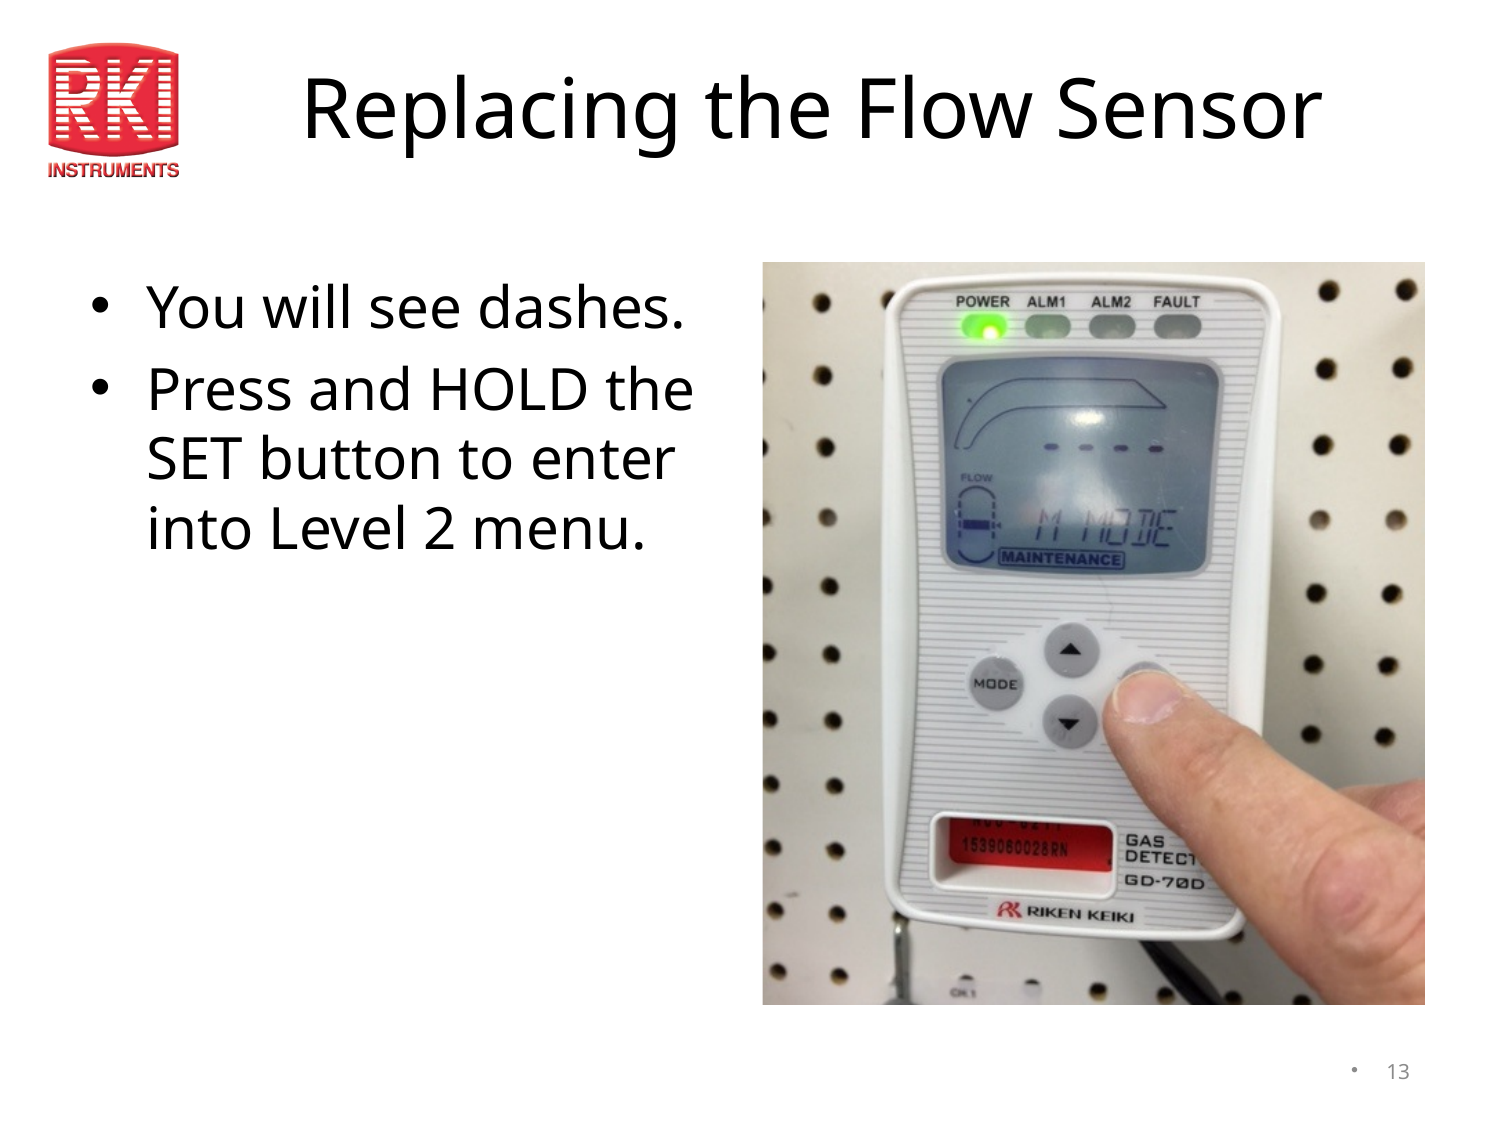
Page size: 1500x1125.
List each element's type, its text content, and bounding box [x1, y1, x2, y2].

list You will see dashes. Press and HOLD the SET button to enter into Level 2 menu. [75, 262, 738, 1005]
picture [37, 37, 188, 184]
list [762, 262, 1426, 1006]
slide_number 13 [1074, 1042, 1425, 1103]
title Replacing the Flow Sensor [175, 49, 1451, 161]
